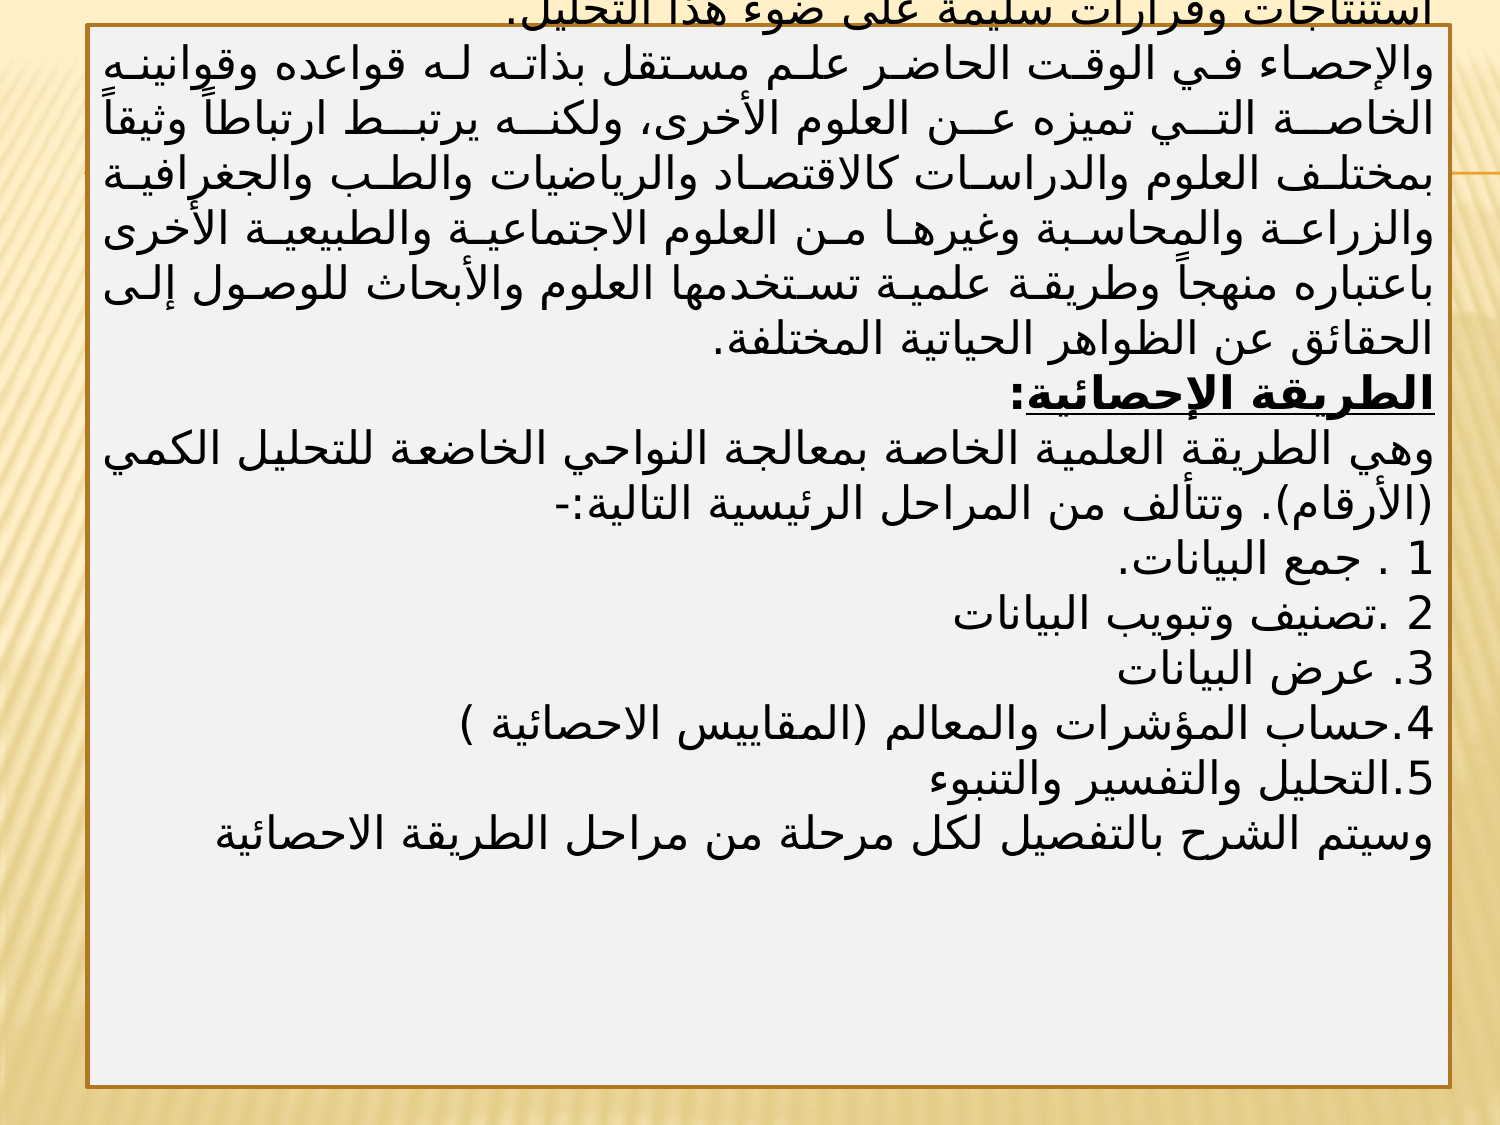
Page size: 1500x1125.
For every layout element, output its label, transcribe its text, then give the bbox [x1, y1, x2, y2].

text_box مقدمة في تعريف الإحصاء والطريقة الإحصائية: الإحصاء: هو ذلك العلم الذي يبحث في طرق جمع وتصنيف وتبويب البيانات وعرضها وتحليلها وتفسيرها بأسلوب علمي بهدف الوصول منها إلى استنتاجات وقرارات سليمة على ضوء هذا التحليل. والإحصاء في الوقت الحاضر علم مستقل بذاته له قواعده وقوانينه الخاصة التي تميزه عن العلوم الأخرى، ولكنه يرتبط ارتباطاً وثيقاً بمختلف العلوم والدراسات كالاقتصاد والرياضيات والطب والجغرافية والزراعة والمحاسبة وغيرها من العلوم الاجتماعية والطبيعية الأخرى باعتباره منهجاً وطريقة علمية تستخدمها العلوم والأبحاث للوصول إلى الحقائق عن الظواهر الحياتية المختلفة. الطريقة الإحصائية: وهي الطريقة العلمية الخاصة بمعالجة النواحي الخاضعة للتحليل الكمي (الأرقام). وتتألف من المراحل الرئيسية التالية:- 1 . جمع البيانات. 2 .تصنيف وتبويب البيانات 3. عرض البيانات 4.حساب المؤشرات والمعالم (المقاييس الاحصائية ) 5.التحليل والتفسير والتنبوء وسيتم الشرح بالتفصيل لكل مرحلة من مراحل الطريقة الاحصائية [85, 23, 1452, 1089]
